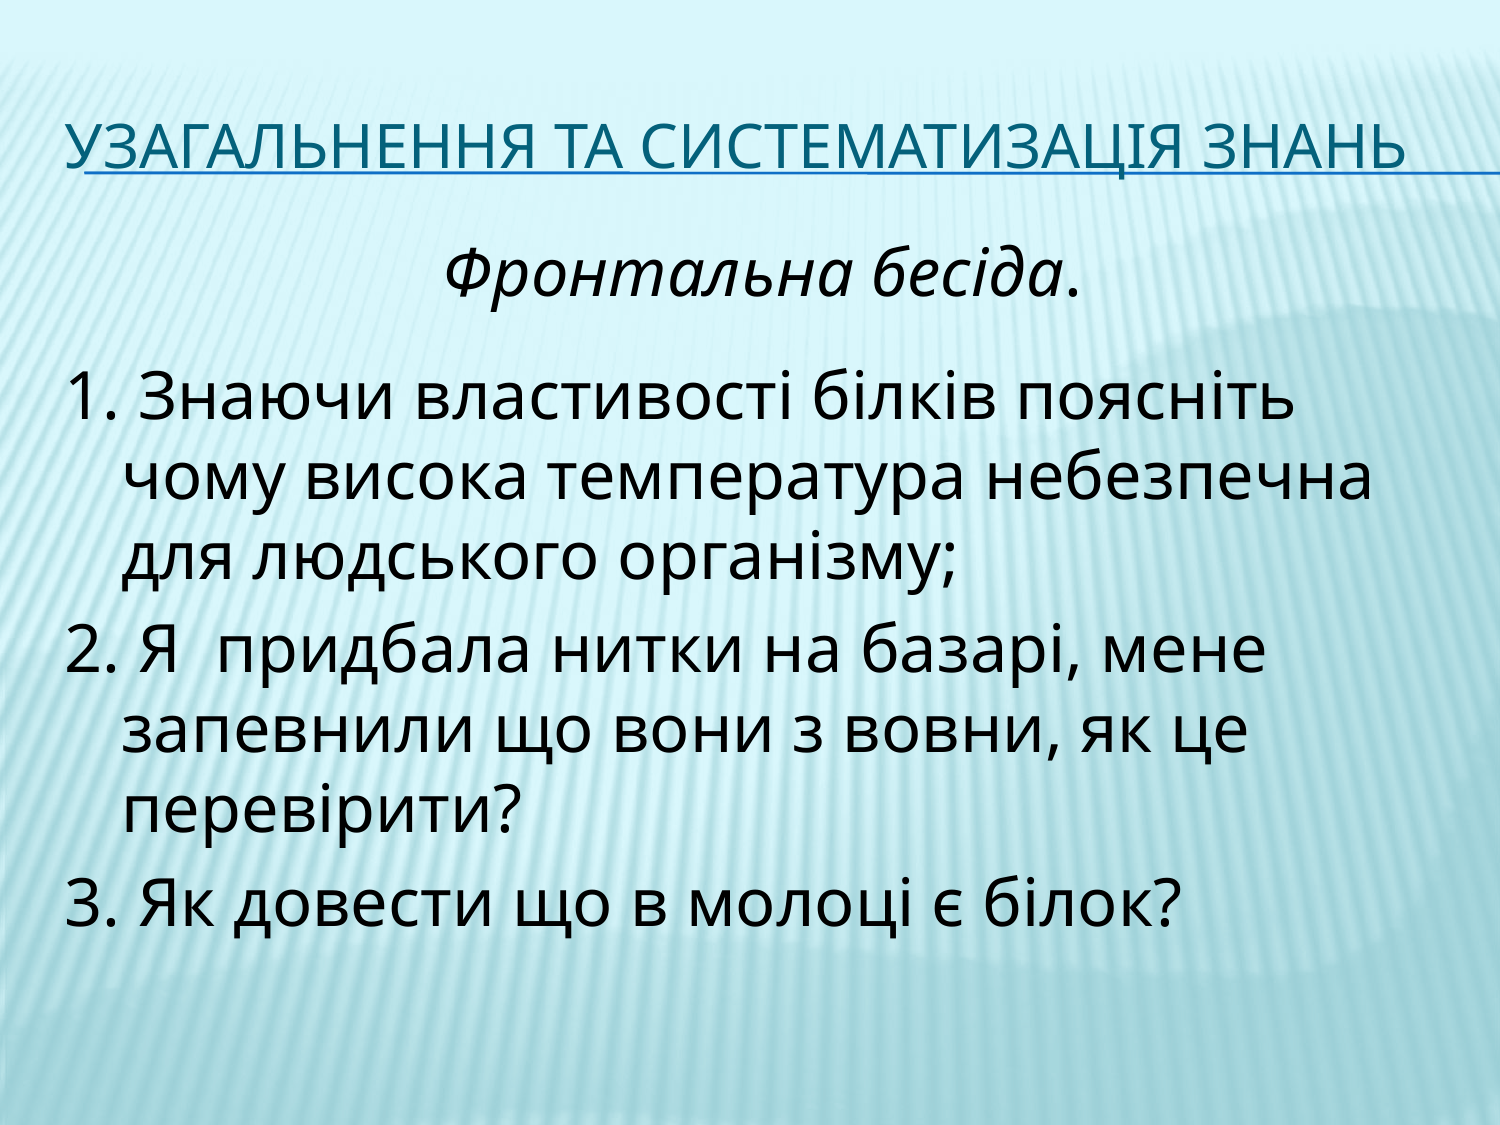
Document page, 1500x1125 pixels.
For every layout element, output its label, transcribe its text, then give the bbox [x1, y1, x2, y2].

list Фронтальна бесіда. 1. Знаючи властивості білків поясніть чому висока температура небезпечна для людського організму; 2. Я придбала нитки на базарі, мене запевнили що вони з вовни, як це перевірити? 3. Як довести що в молоці є білок? [50, 222, 1475, 998]
title УЗАГАЛЬНЕННЯ ТА СИСТЕМАТИЗАЦІЯ ЗНАНЬ [50, 75, 1475, 213]
